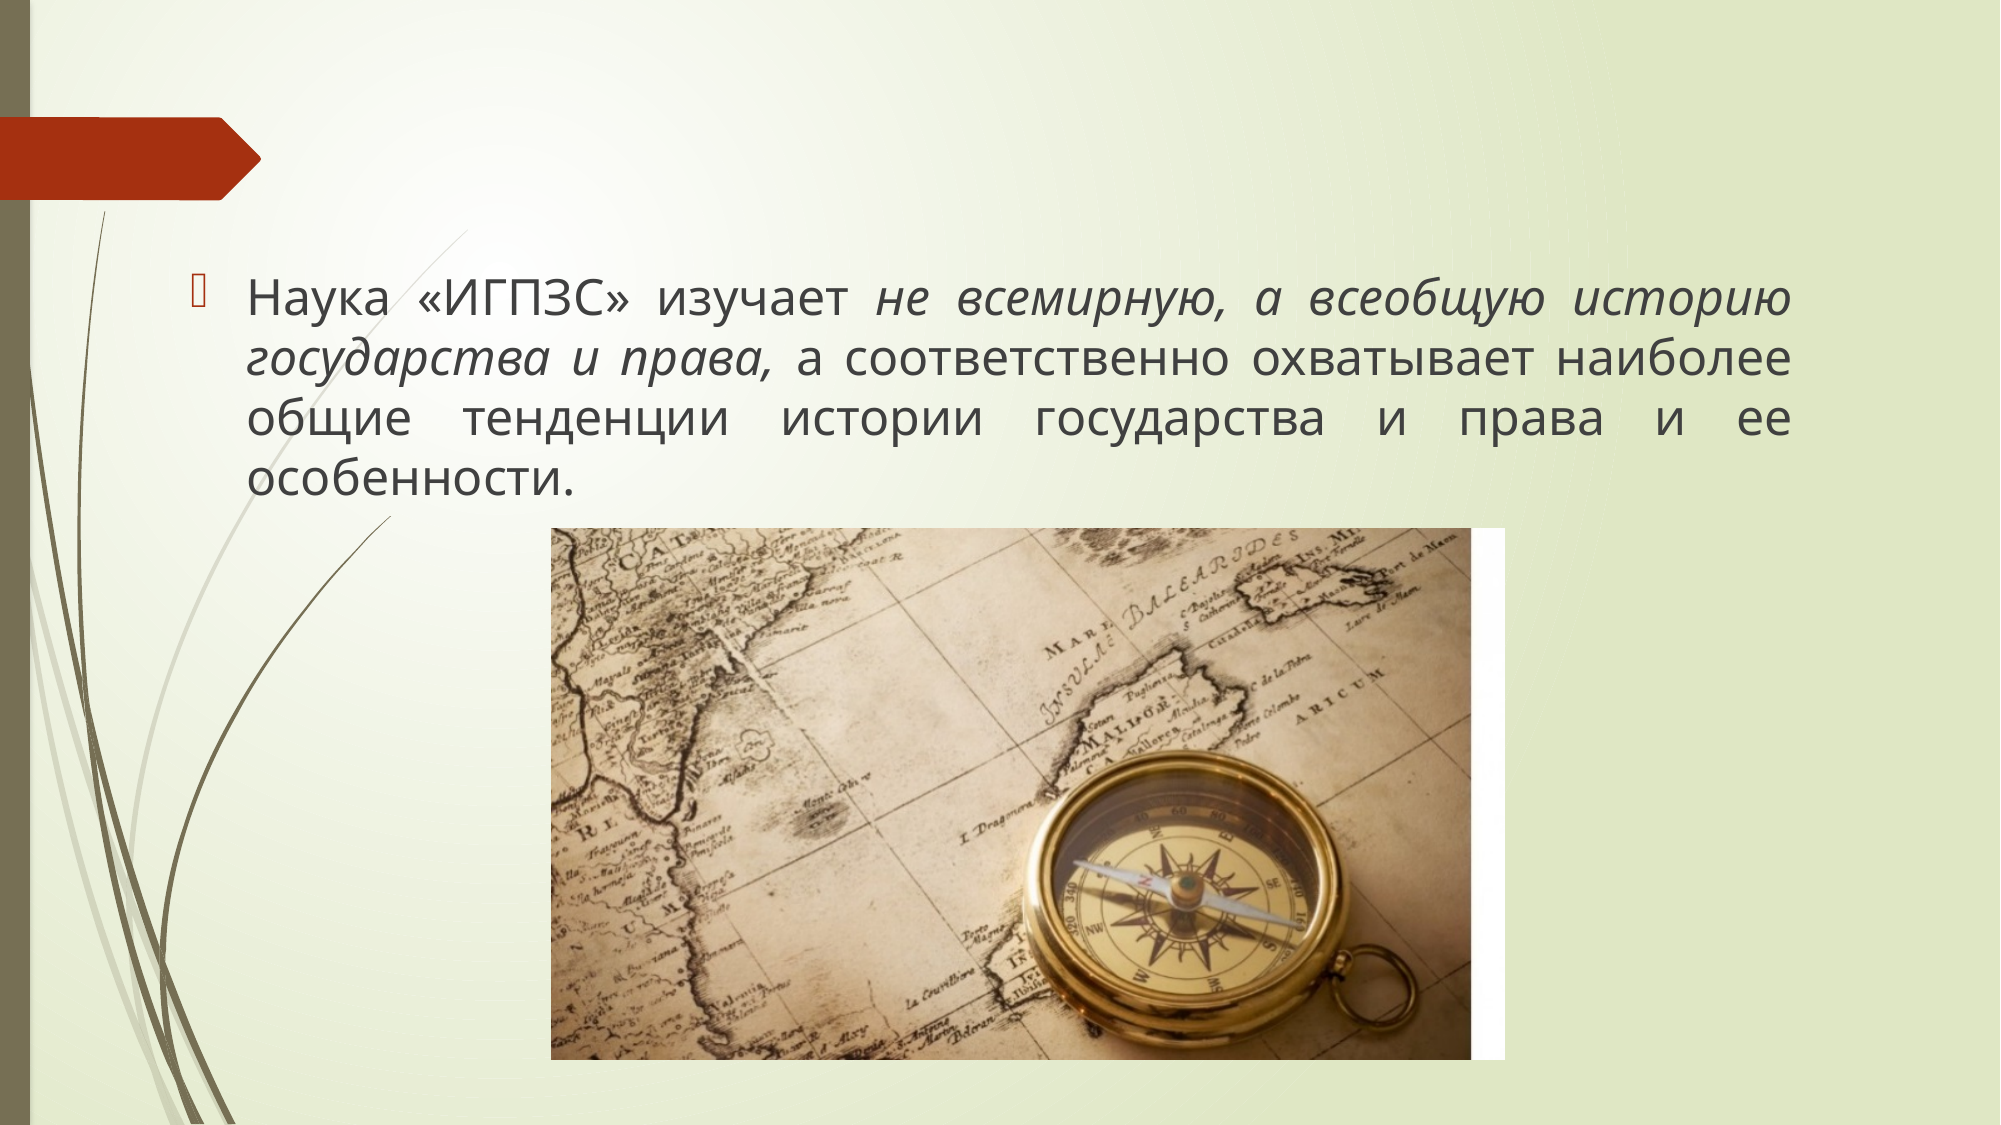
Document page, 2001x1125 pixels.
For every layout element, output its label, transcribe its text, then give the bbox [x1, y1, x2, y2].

picture [551, 528, 1506, 1061]
list Наука «ИГПЗС» изучает не всемирную, а всеобщую историю государства и права, а соответственно охватывает наиболее общие тенденции истории государства и права и ее особенности. [175, 192, 1809, 586]
